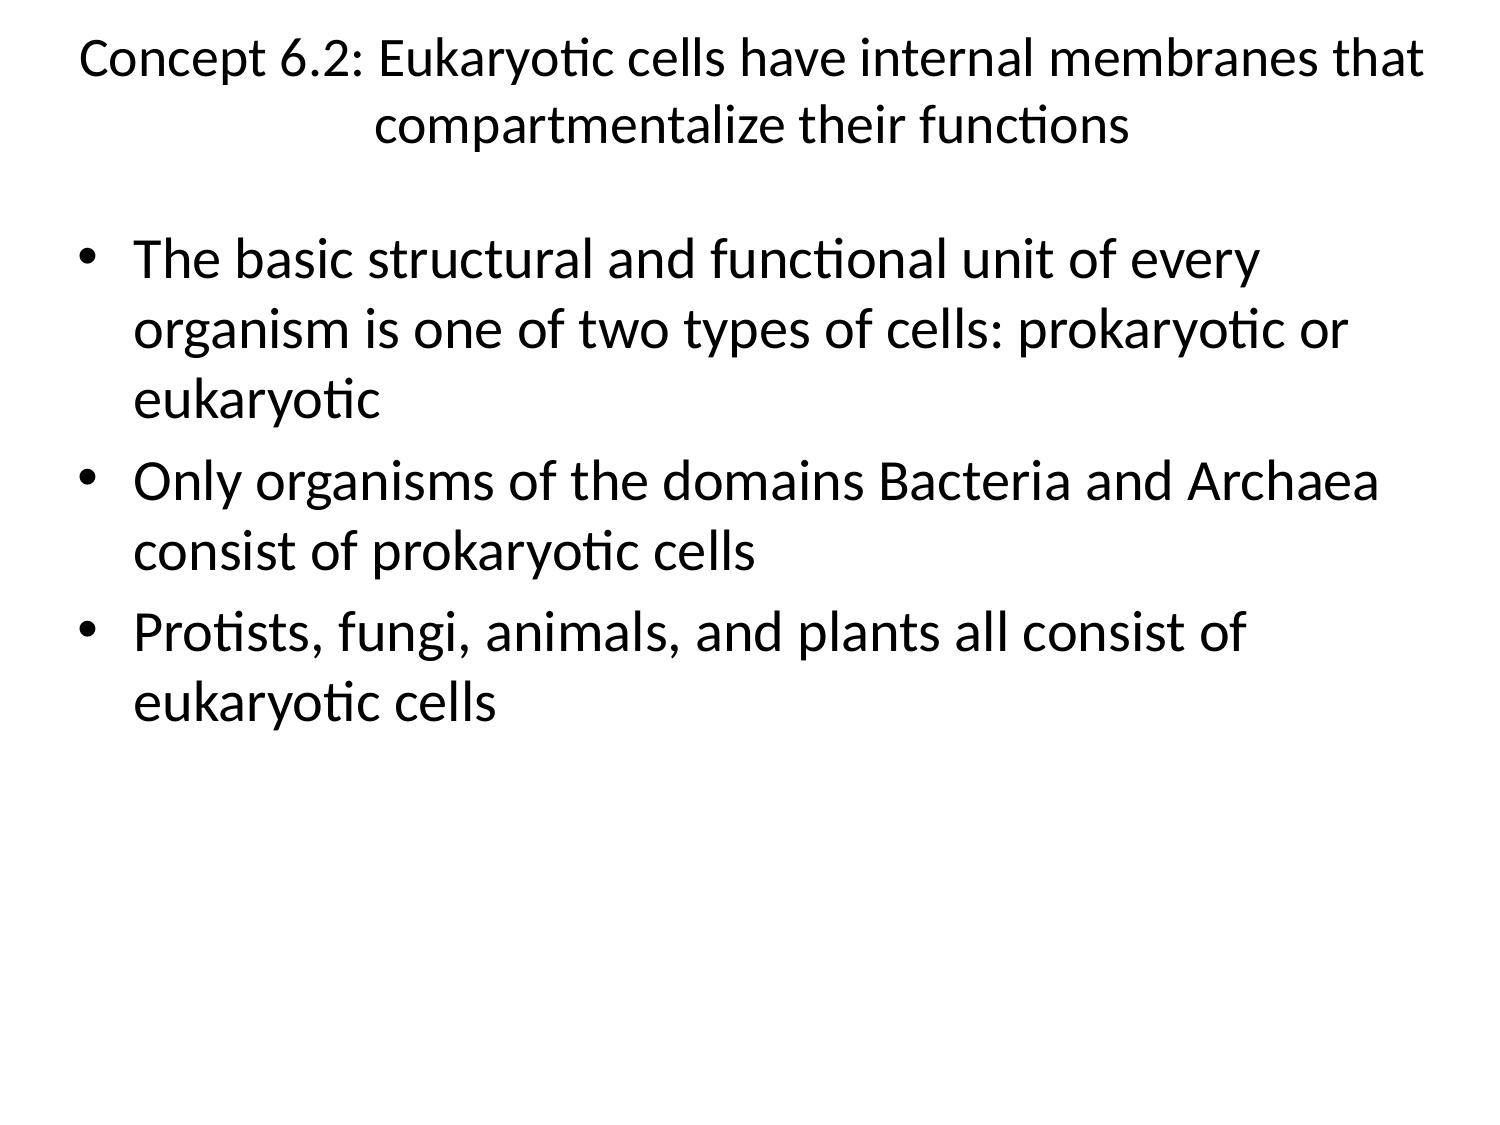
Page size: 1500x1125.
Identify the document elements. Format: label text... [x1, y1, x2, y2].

list The basic structural and functional unit of every organism is one of two types of cells: prokaryotic or eukaryotic Only organisms of the domains Bacteria and Archaea consist of prokaryotic cells Protists, fungi, animals, and plants all consist of eukaryotic cells [62, 212, 1463, 824]
title Concept 6.2: Eukaryotic cells have internal membranes that compartmentalize their functions [50, 12, 1450, 163]
